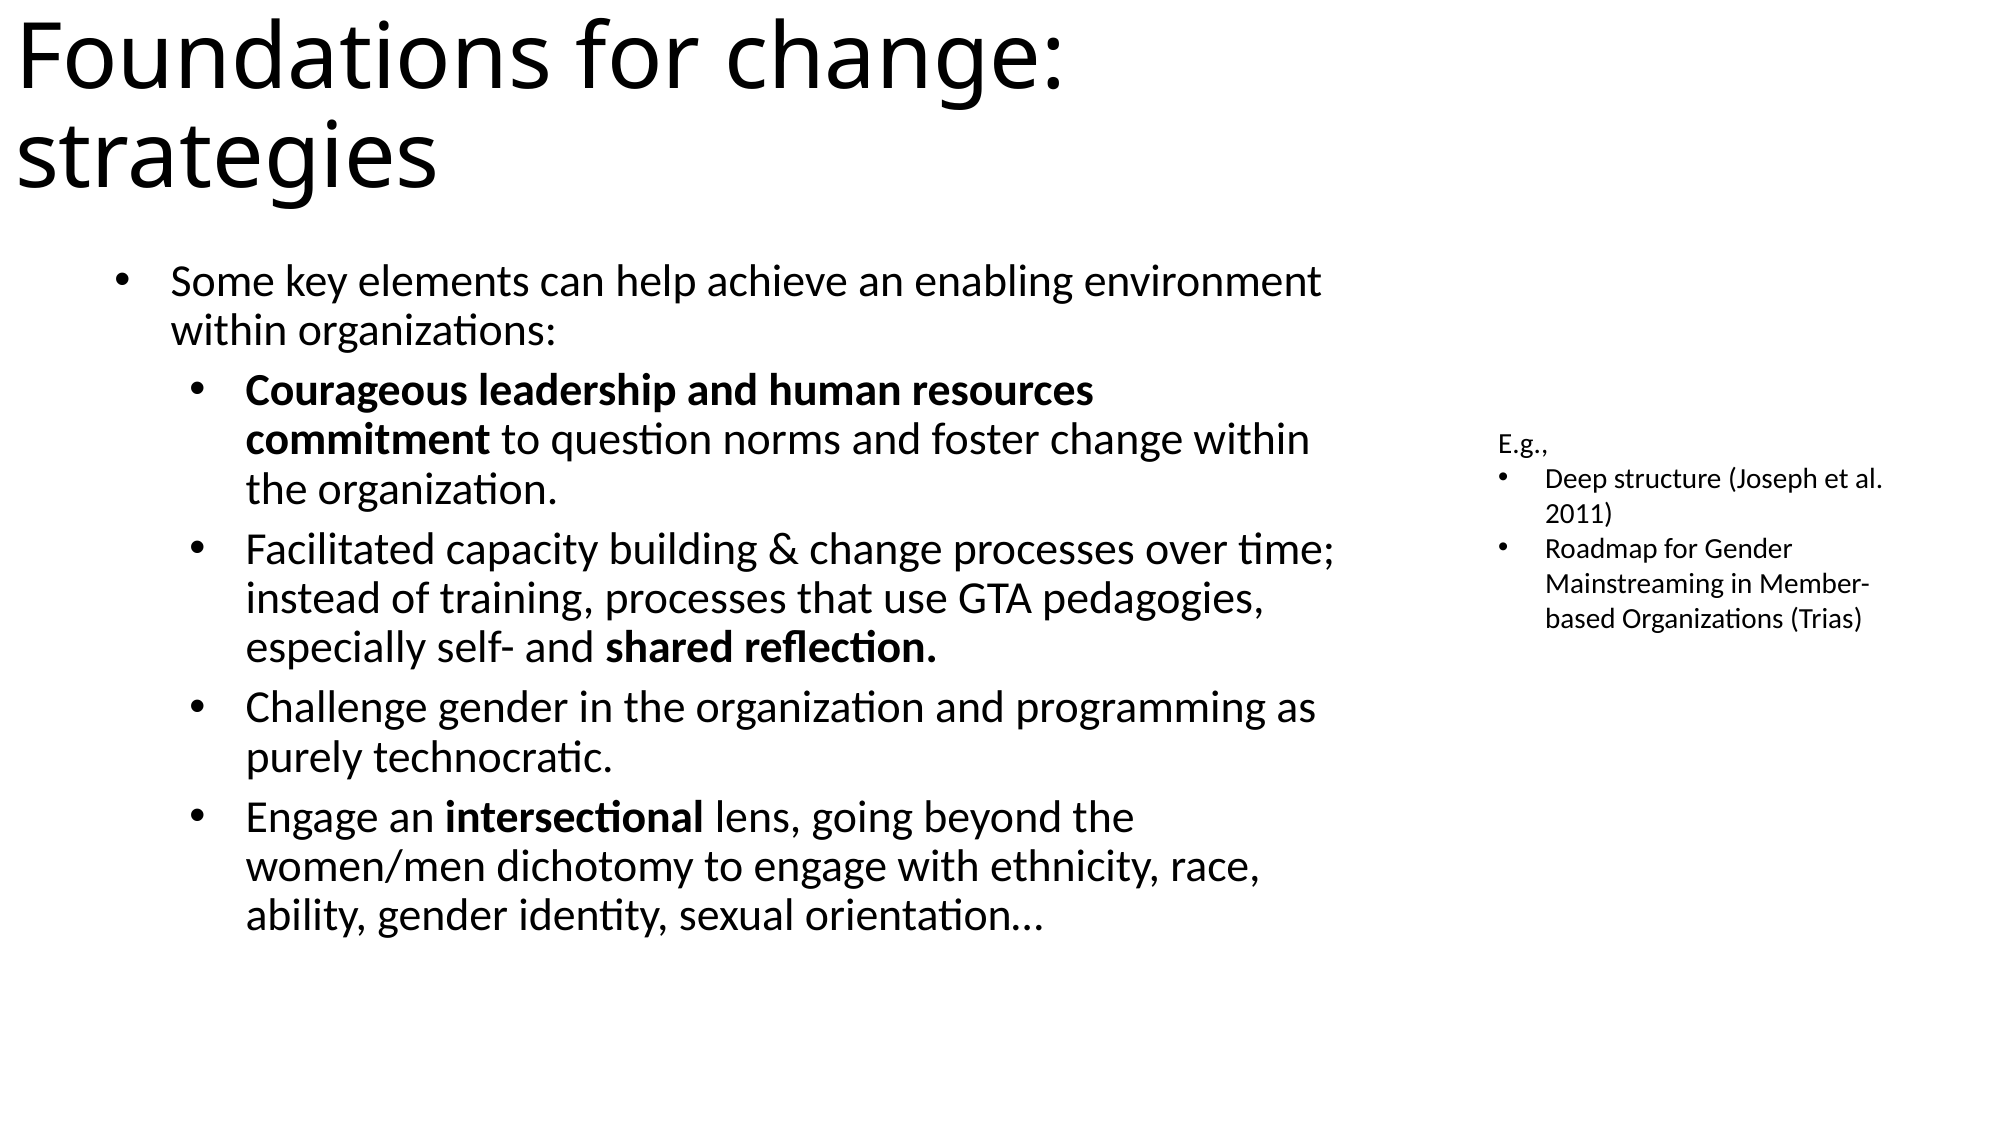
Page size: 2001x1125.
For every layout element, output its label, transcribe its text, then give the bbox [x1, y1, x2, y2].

text_box E.g., Deep structure (Joseph et al. 2011) Roadmap for Gender Mainstreaming in Member-based Organizations (Trias) [1483, 416, 1920, 677]
list Some key elements can help achieve an enabling environment within organizations: Courageous leadership and human resources commitment to question norms and foster change within the organization. Facilitated capacity building & change processes over time; instead of training, processes that use GTA pedagogies, especially self- and shared reflection. Challenge gender in the organization and programming as purely technocratic. Engage an intersectional lens, going beyond the women/men dichotomy to engage with ethnicity, race, ability, gender identity, sexual orientation… [80, 249, 1360, 963]
title Foundations for change: strategies [0, 0, 1725, 218]
